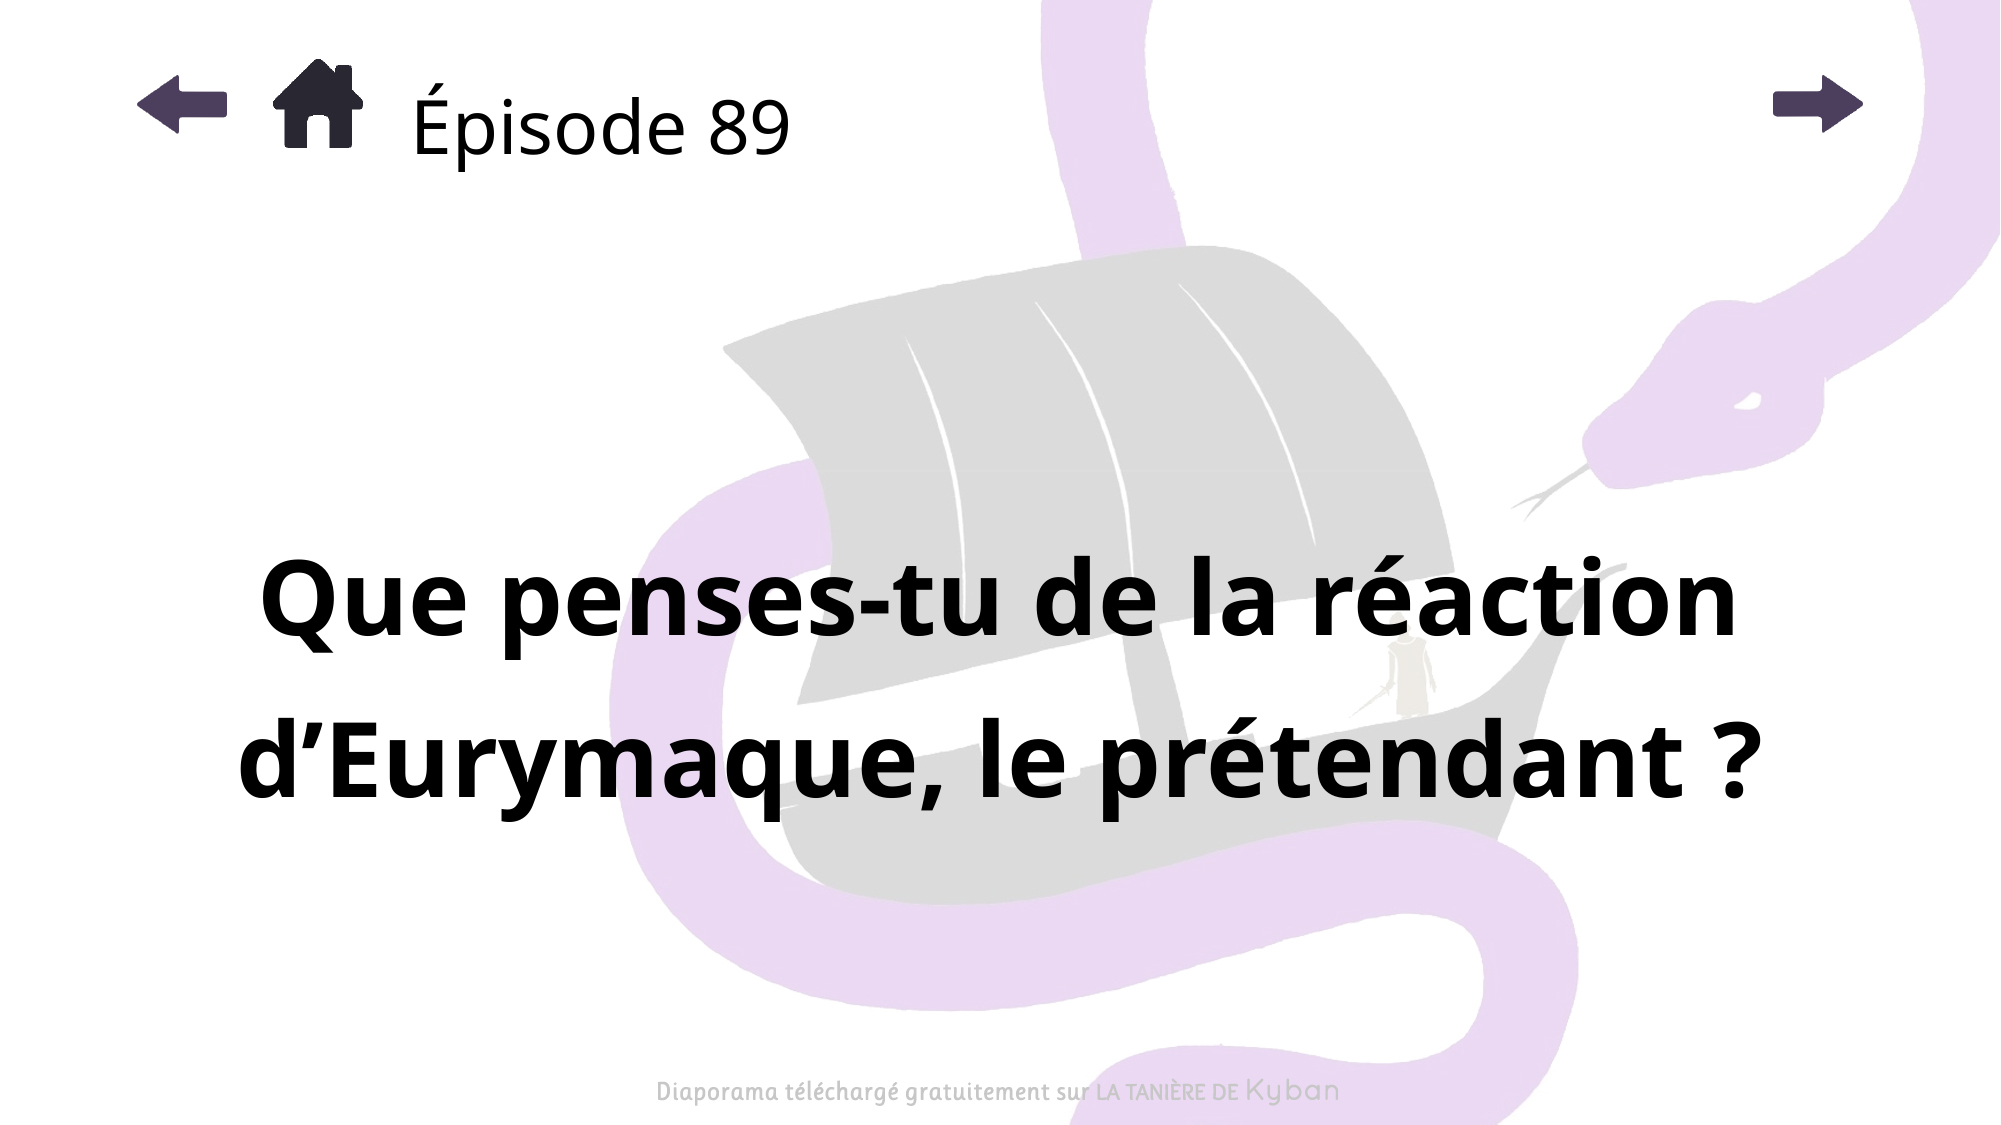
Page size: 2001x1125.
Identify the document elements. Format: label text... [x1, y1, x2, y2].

title Épisode 89 [395, 59, 1863, 202]
list Que penses-tu de la réaction d’Eurymaque, le prétendant ? [137, 299, 1863, 1014]
picture [0, 0, 2001, 1125]
